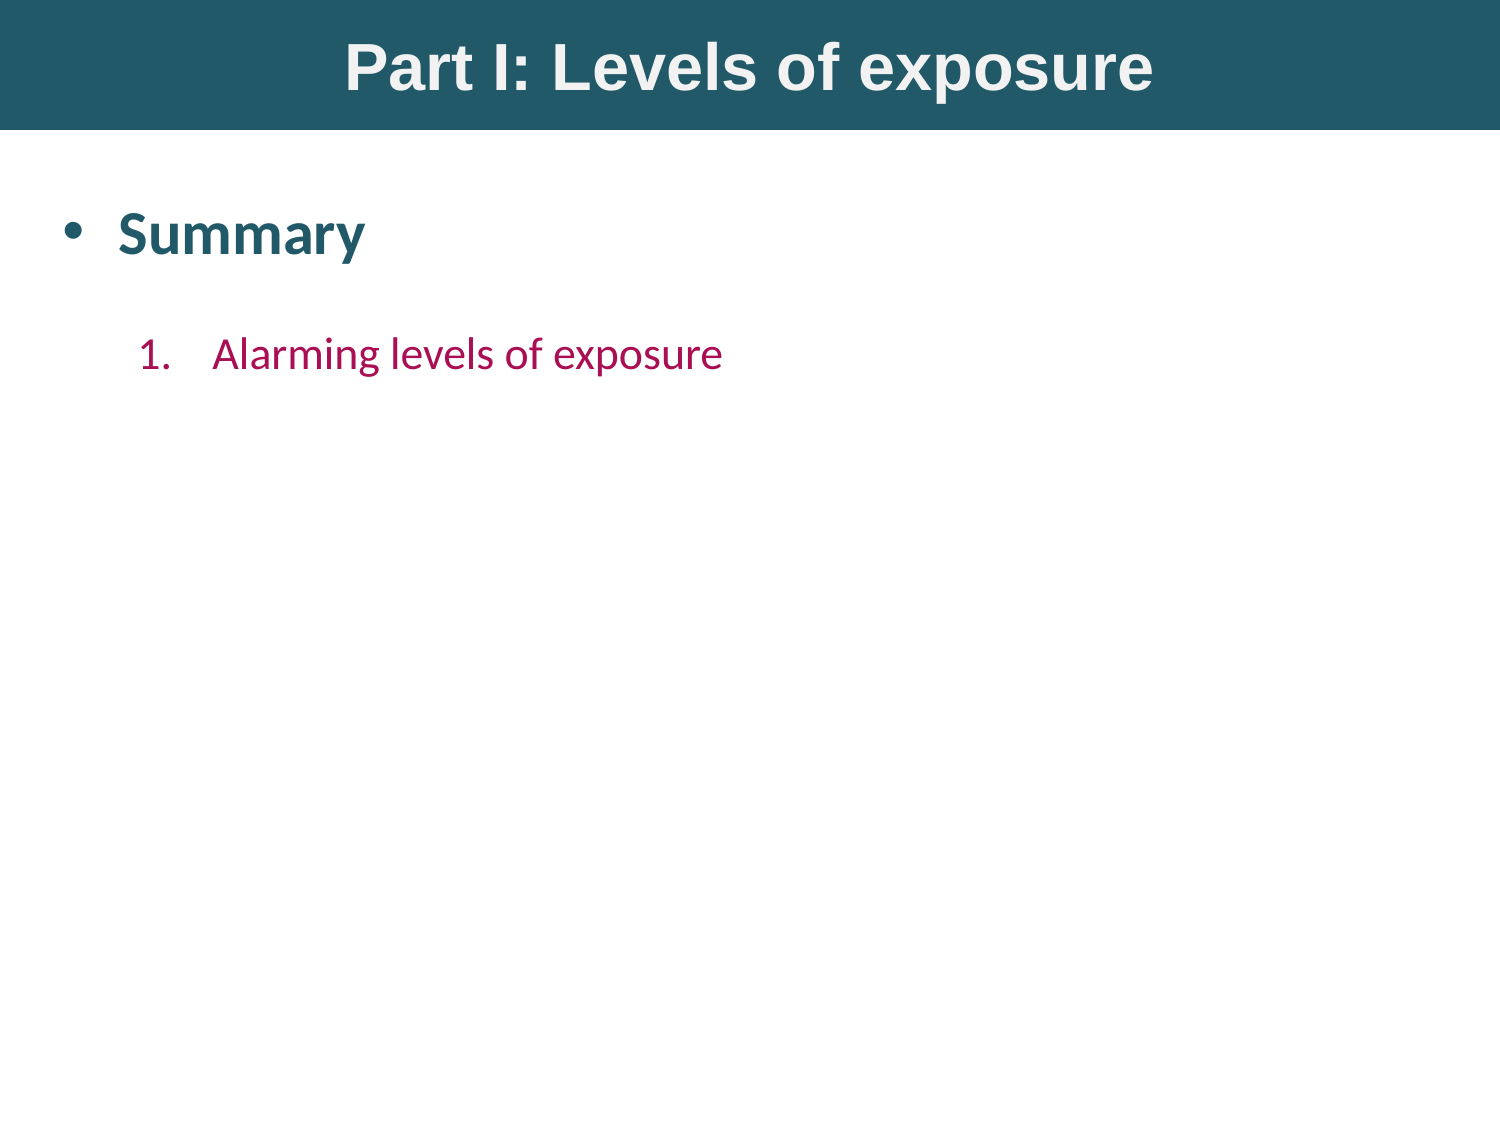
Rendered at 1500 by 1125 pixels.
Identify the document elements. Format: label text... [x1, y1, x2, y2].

list Summary Alarming levels of exposure Multi-type exposure ‘norm’ Maltreatment and CVE frequently co-occur [47, 185, 1408, 1030]
text_box Part I: Levels of exposure [0, 0, 1500, 130]
